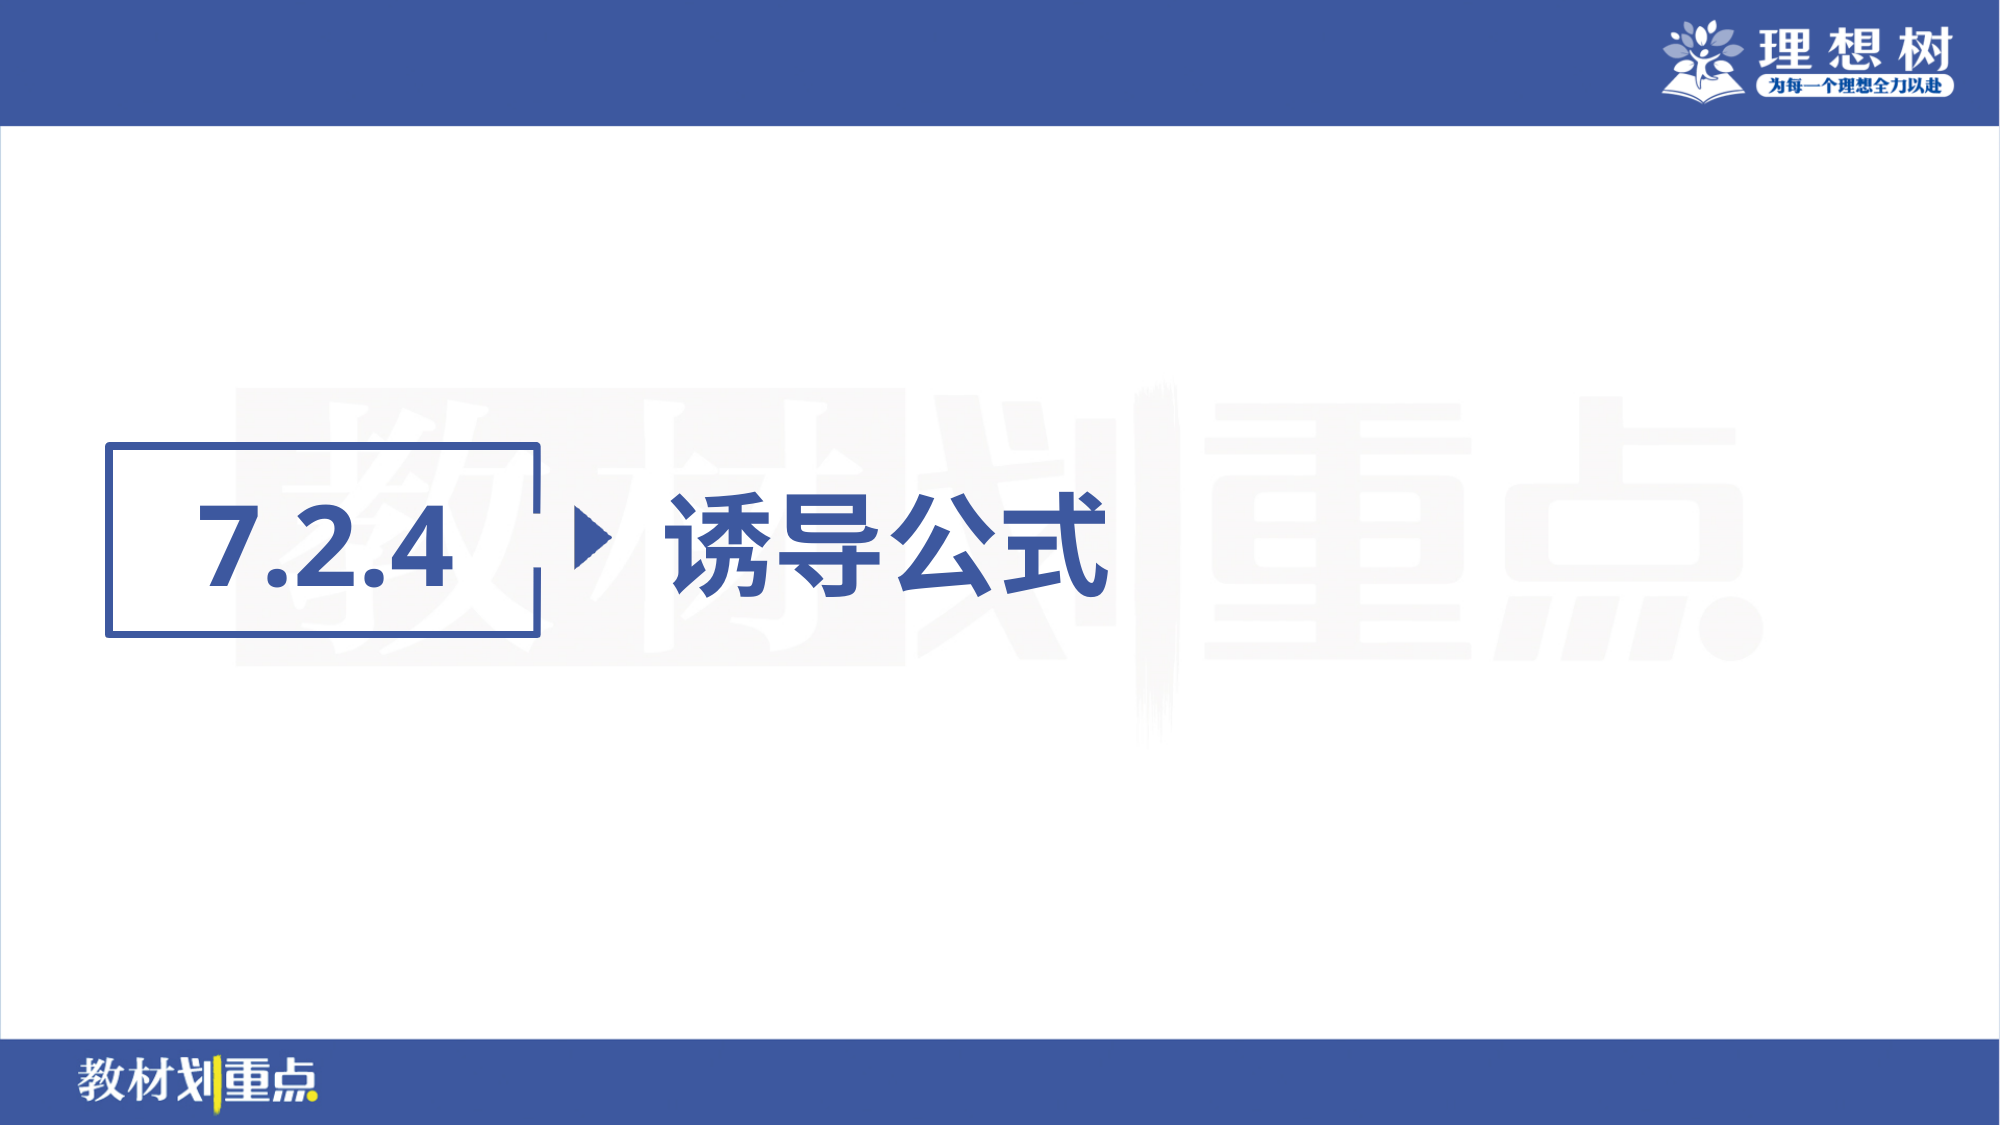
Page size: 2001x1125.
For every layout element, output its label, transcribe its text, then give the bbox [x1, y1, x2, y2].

picture [0, 0, 2000, 1125]
text_box 诱导公式 [661, 383, 1982, 698]
